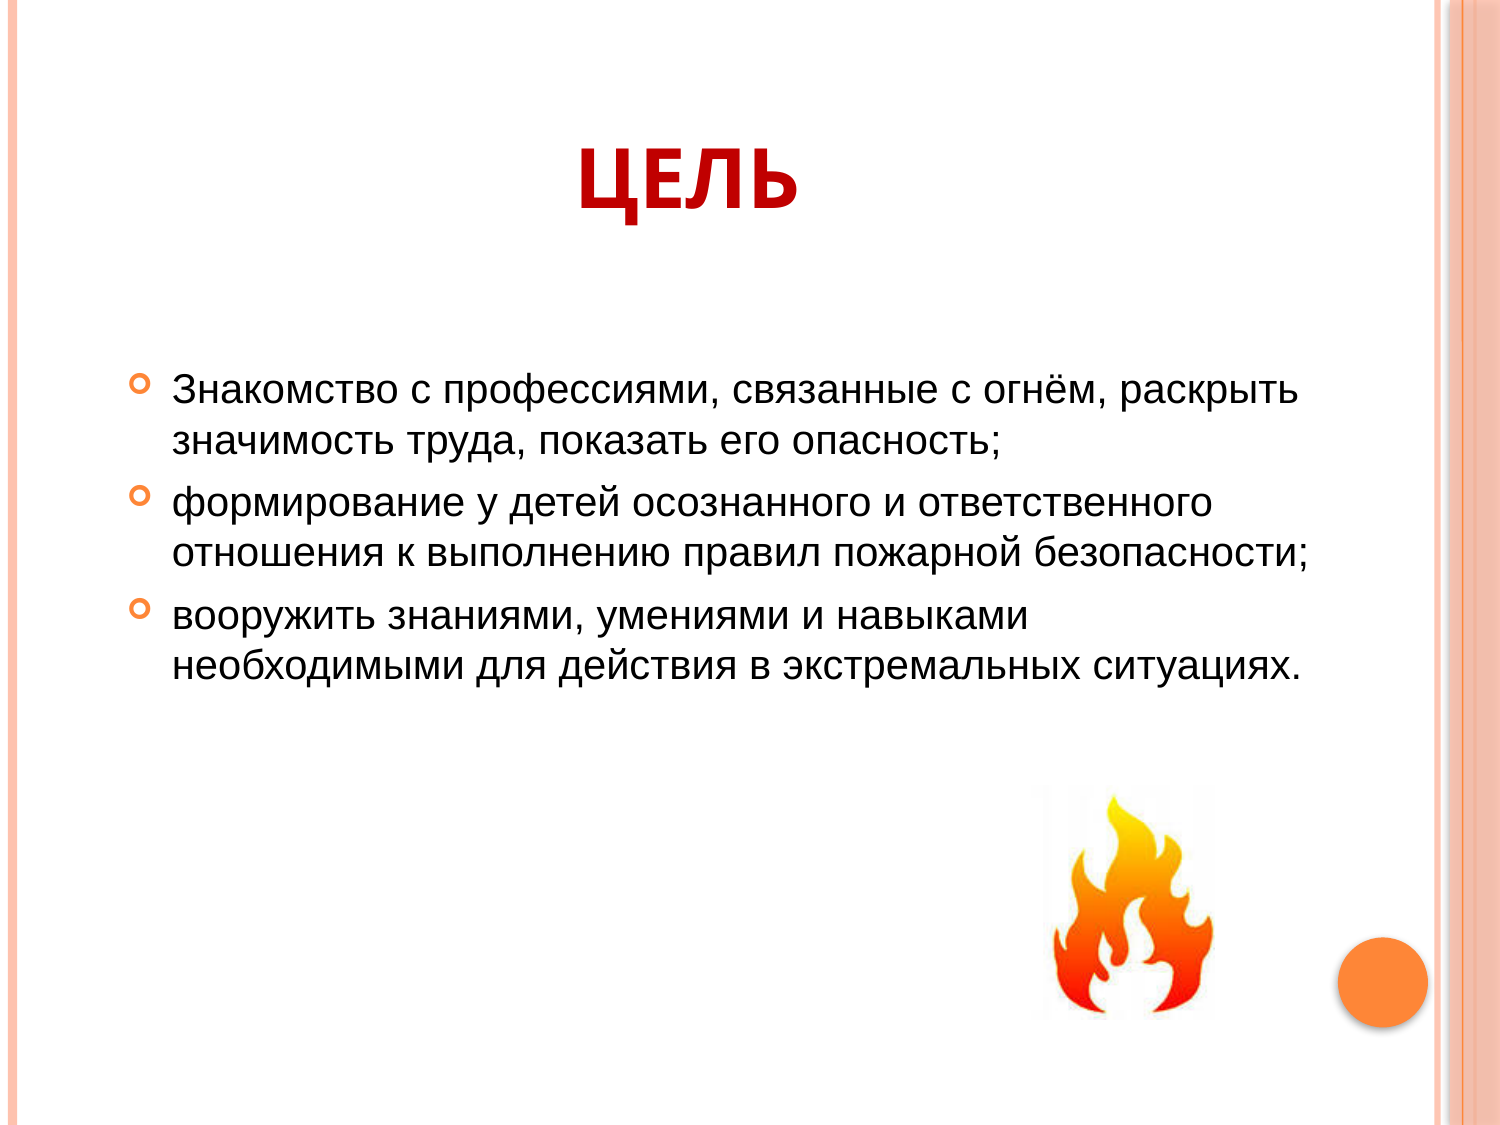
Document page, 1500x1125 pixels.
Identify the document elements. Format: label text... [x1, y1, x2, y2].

title Цель [75, 45, 1300, 233]
picture [1030, 784, 1215, 1021]
list Знакомство с профессиями, связанные с огнём, раскрыть значимость труда, показать его опасность; формирование у детей осознанного и ответственного отношения к выполнению правил пожарной безопасности; вооружить знаниями, умениями и навыками необходимыми для действия в экстремальных ситуациях. [112, 229, 1338, 1030]
